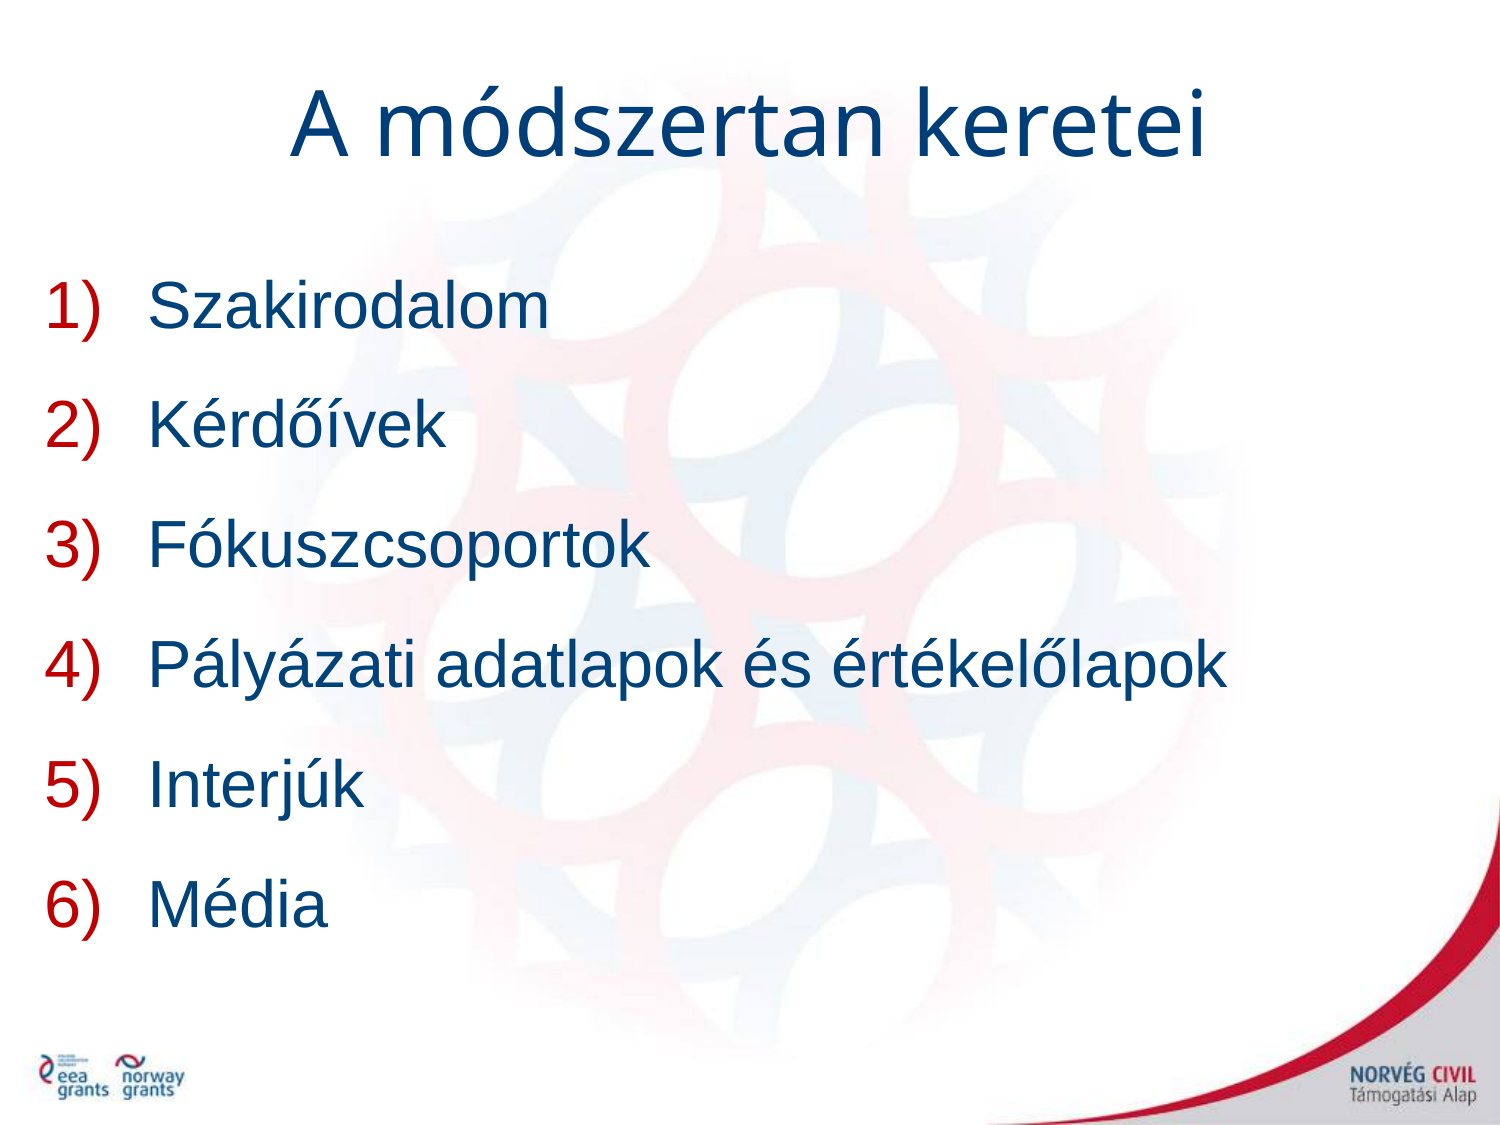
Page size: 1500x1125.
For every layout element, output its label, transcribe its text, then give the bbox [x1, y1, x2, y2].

text_box Szakirodalom Kérdőívek Fókuszcsoportok Pályázati adatlapok és értékelőlapok Interjúk Média [29, 214, 1471, 949]
picture [0, 0, 1500, 1125]
text_box A módszertan keretei [41, 31, 1459, 209]
